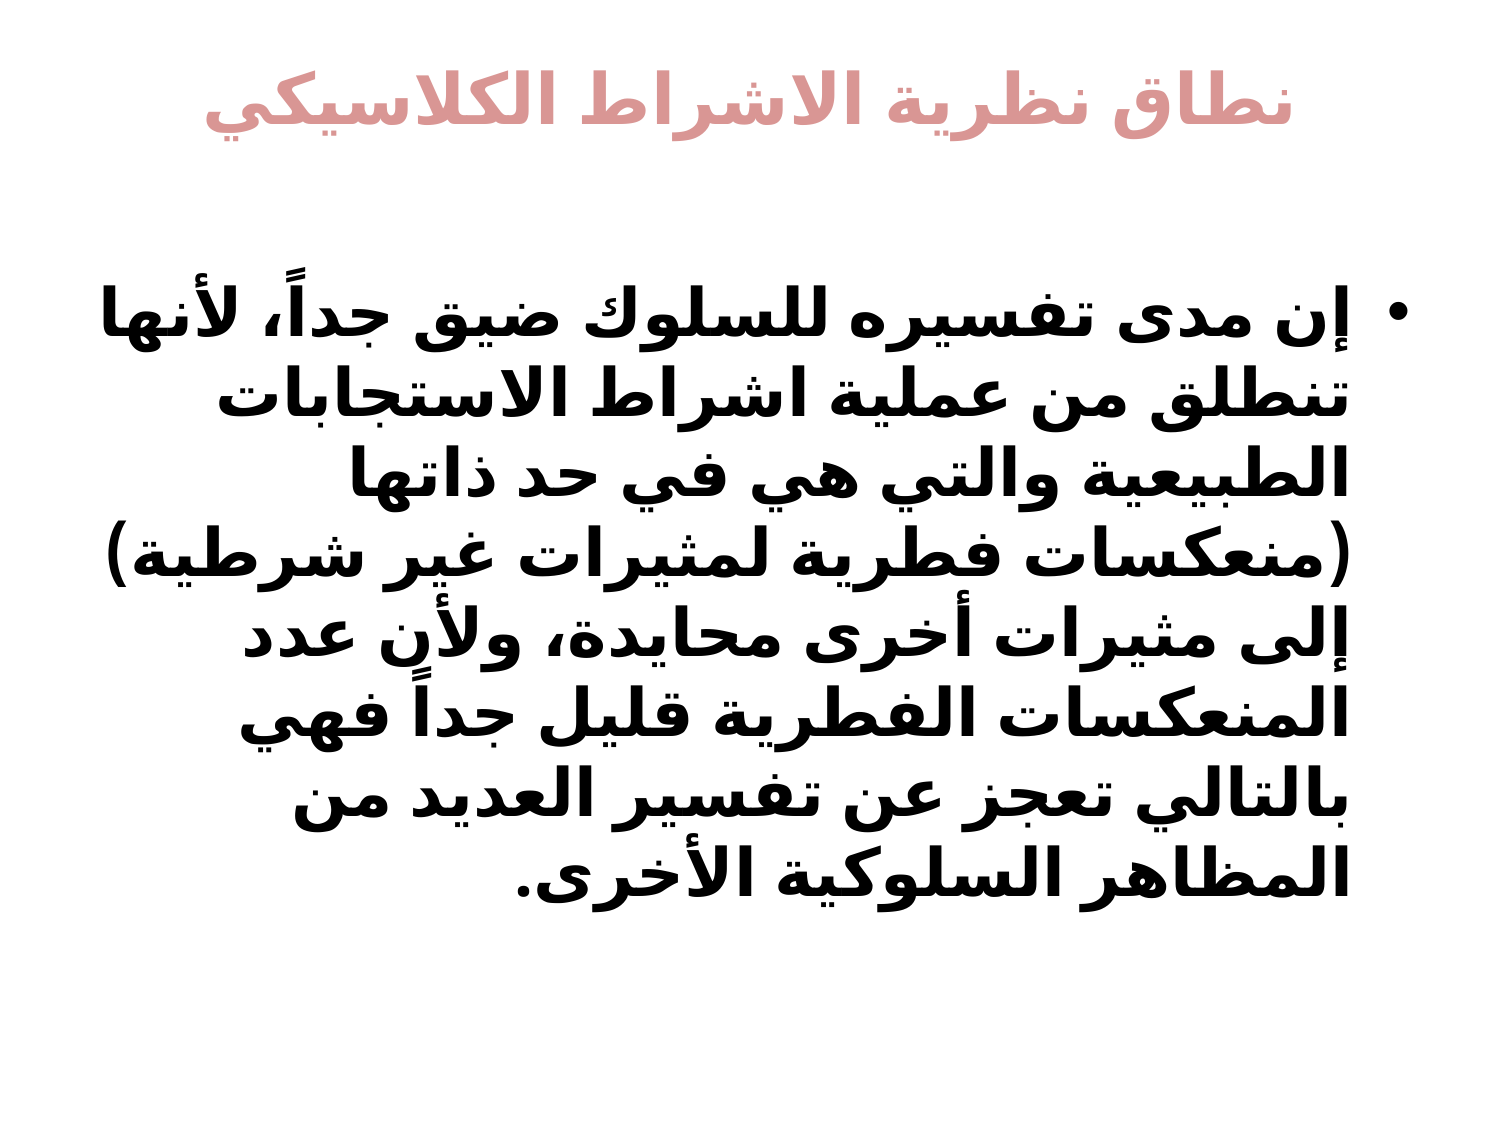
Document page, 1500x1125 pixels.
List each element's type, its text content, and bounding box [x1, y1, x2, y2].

list إن مدى تفسيره للسلوك ضيق جداً، لأنها تنطلق من عملية اشراط الاستجابات الطبيعية والتي هي في حد ذاتها (منعكسات فطرية لمثيرات غير شرطية) إلى مثيرات أخرى محايدة، ولأن عدد المنعكسات الفطرية قليل جداً فهي بالتالي تعجز عن تفسير العديد من المظاهر السلوكية الأخرى. [75, 262, 1425, 1005]
title نطاق نظرية الاشراط الكلاسيكي [75, 45, 1425, 233]
